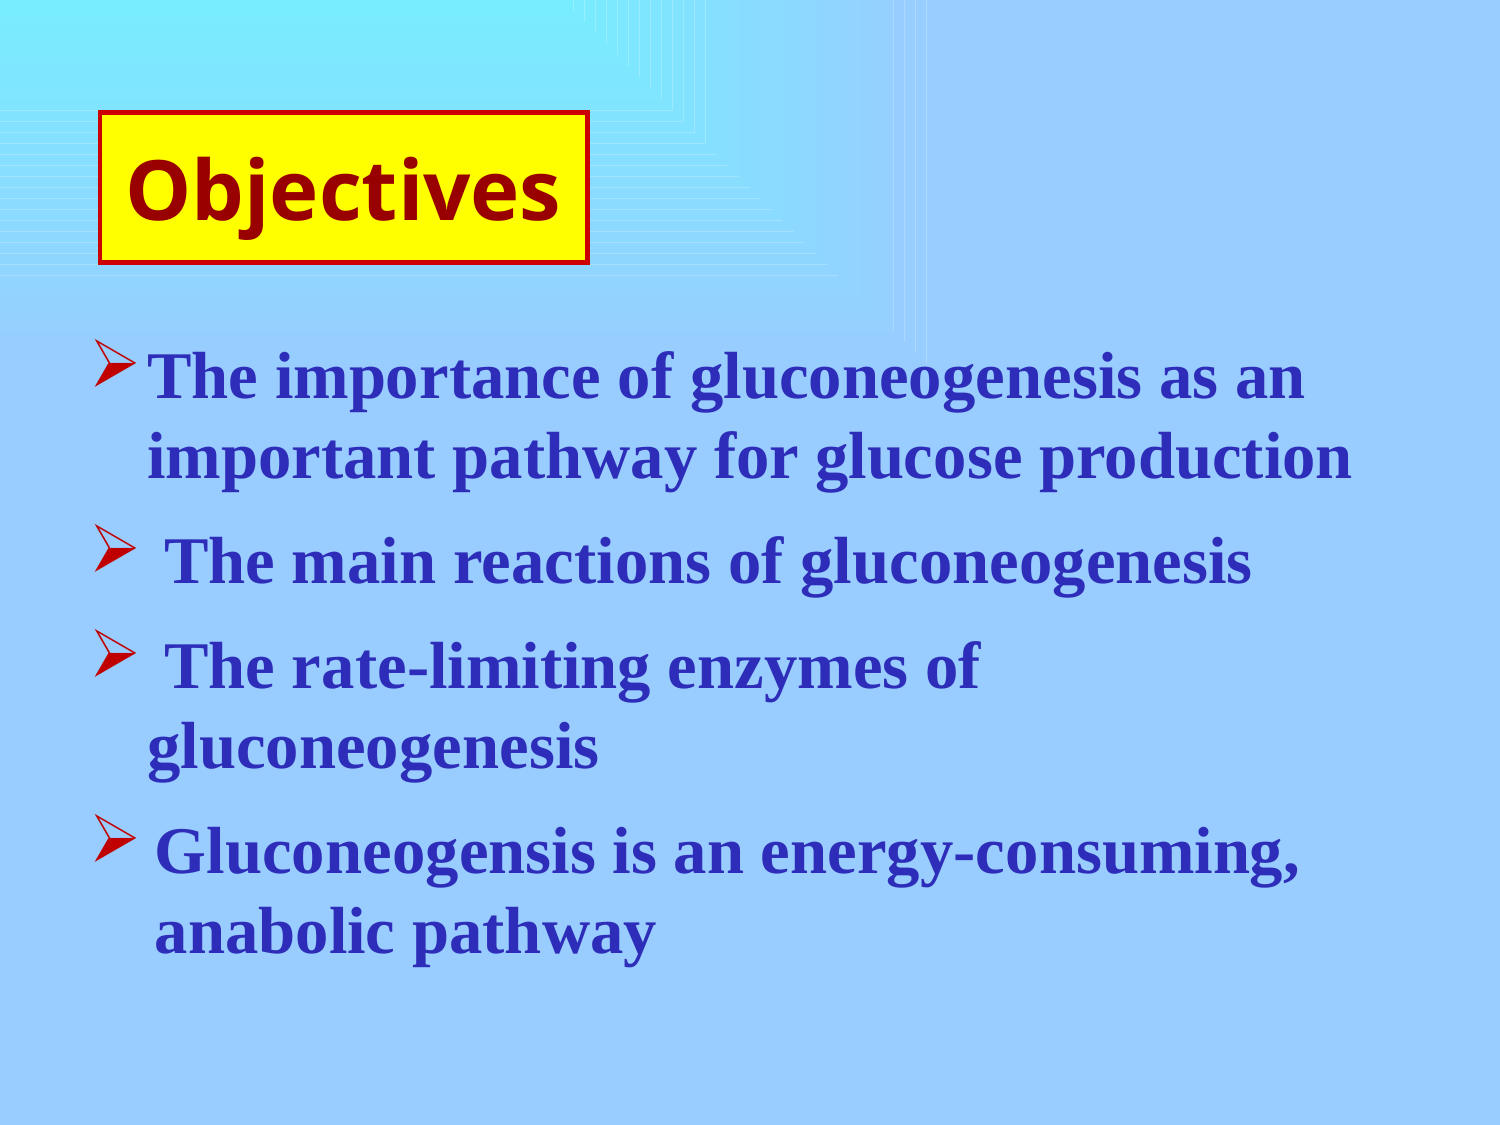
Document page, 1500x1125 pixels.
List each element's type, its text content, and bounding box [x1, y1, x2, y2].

title Objectives [99, 112, 588, 263]
text_box The importance of gluconeogenesis as an important pathway for glucose production The main reactions of gluconeogenesis The rate-limiting enzymes of gluconeogenesis Gluconeogensis is an energy-consuming, anabolic pathway [75, 324, 1463, 974]
